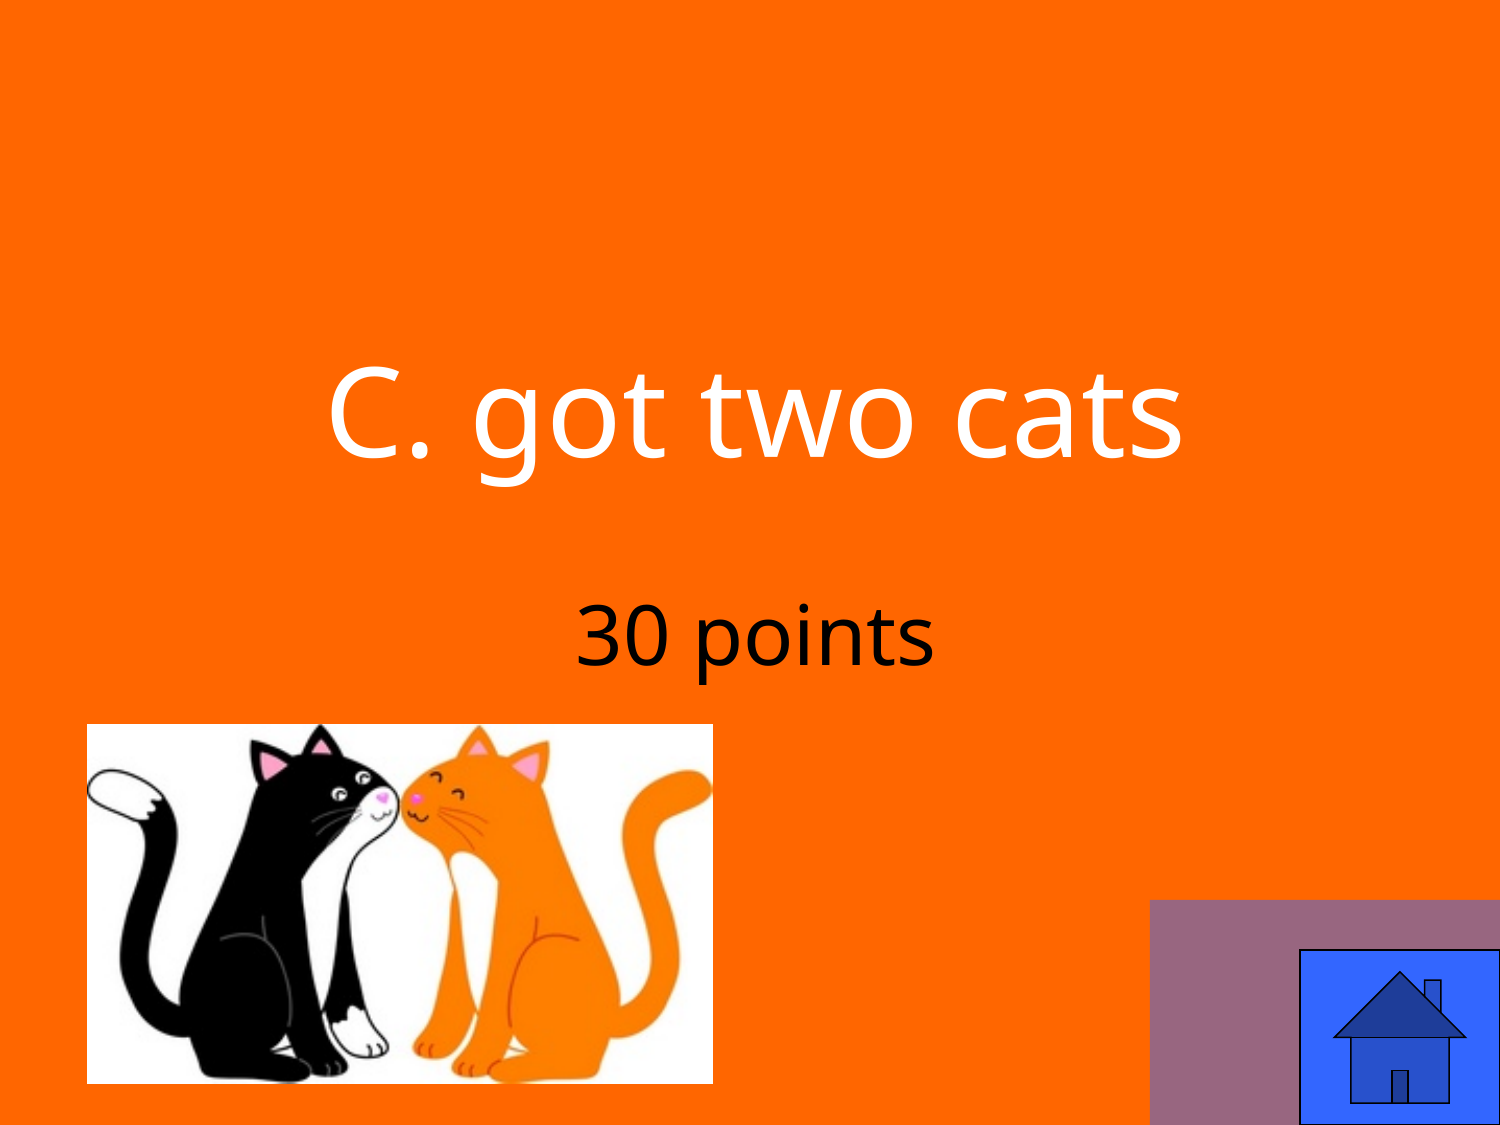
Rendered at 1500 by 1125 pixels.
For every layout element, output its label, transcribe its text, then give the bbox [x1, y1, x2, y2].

text_box [1149, 899, 1500, 1125]
picture [87, 724, 713, 1084]
text_box [1299, 950, 1500, 1125]
text_box C. got two cats 30 points [124, 324, 1388, 690]
